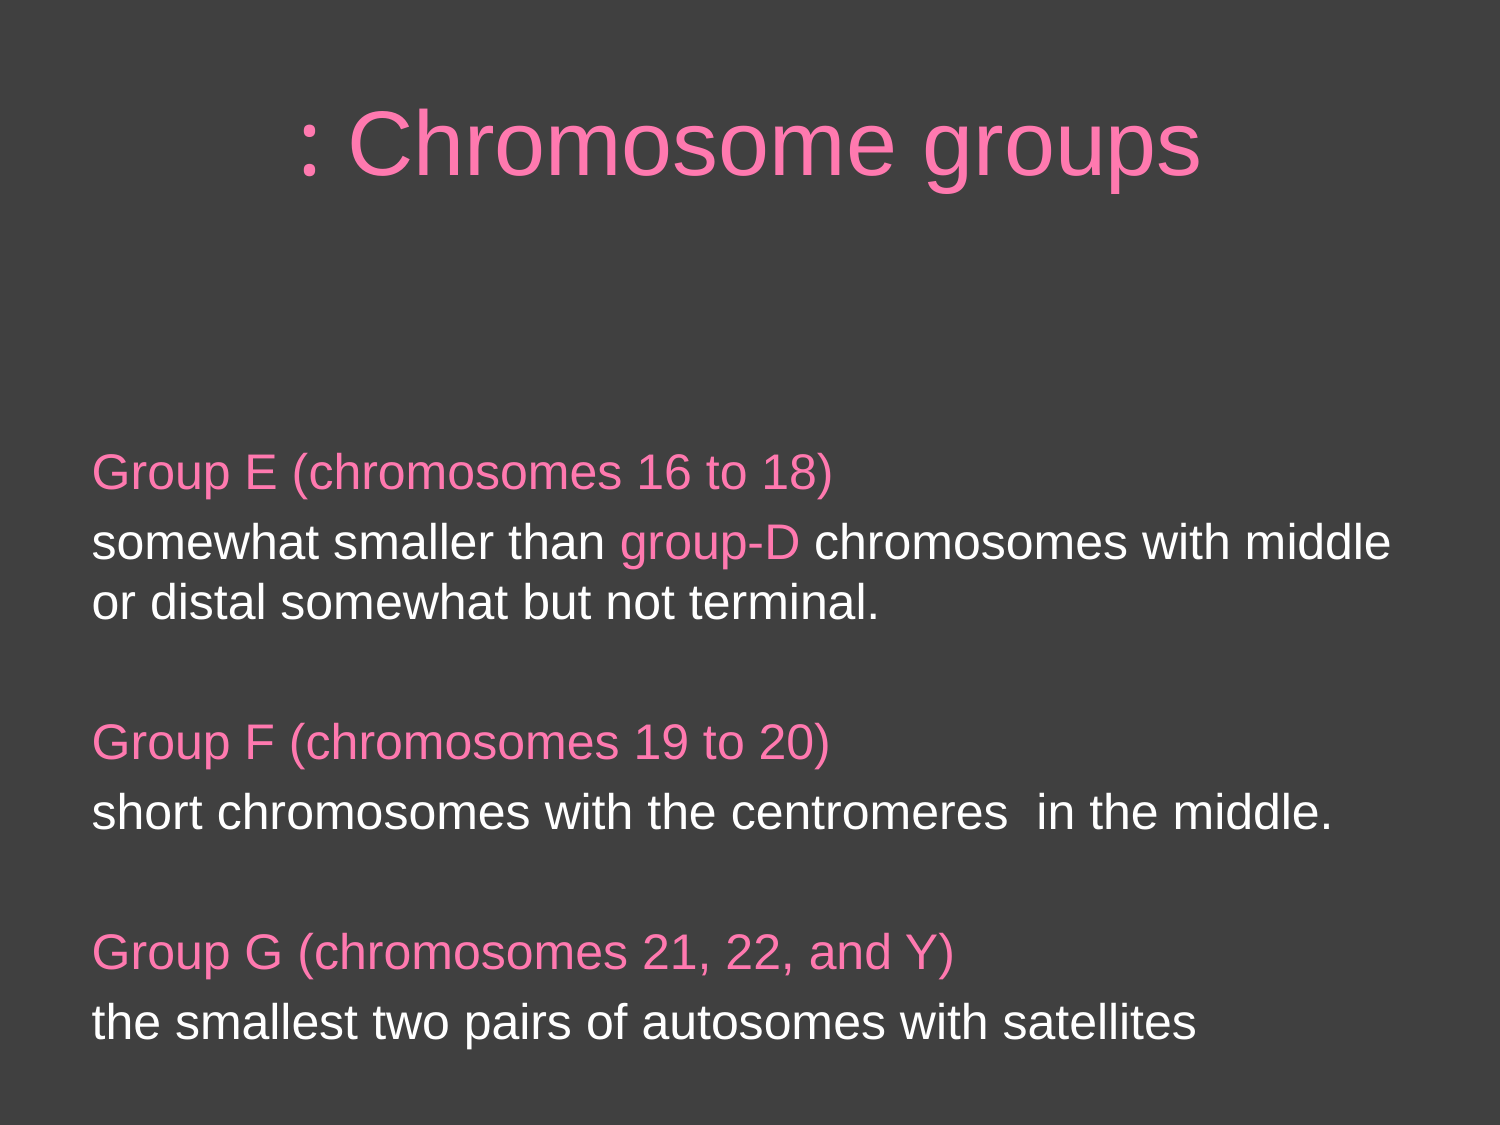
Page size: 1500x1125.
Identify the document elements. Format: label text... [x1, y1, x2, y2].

title Chromosome groups : [75, 45, 1425, 233]
list Group E (chromosomes 16 to 18) somewhat smaller than group-D chromosomes with middle or distal somewhat but not terminal. Group F (chromosomes 19 to 20) short chromosomes with the centromeres in the middle. Group G (chromosomes 21, 22, and Y) the smallest two pairs of autosomes with satellites [76, 361, 1427, 1069]
